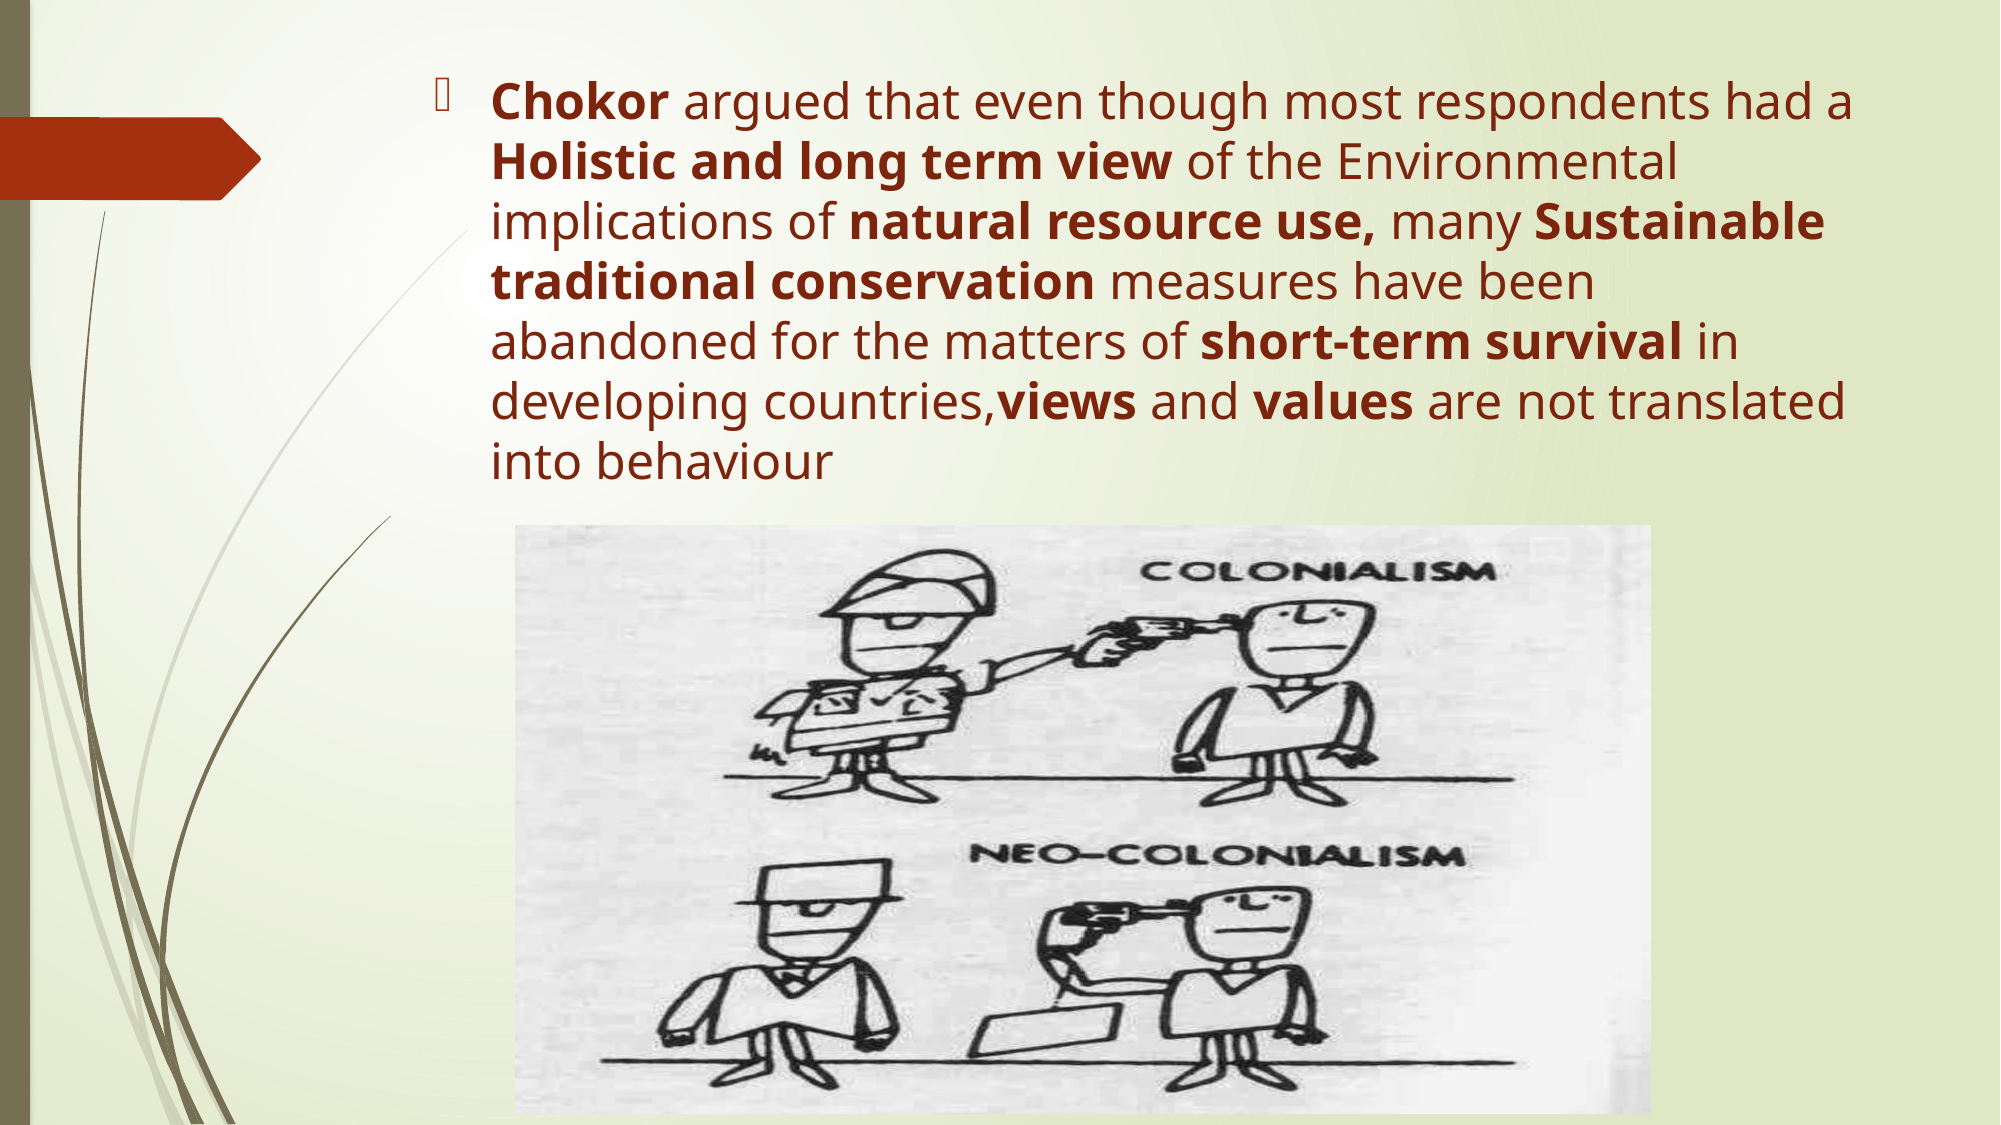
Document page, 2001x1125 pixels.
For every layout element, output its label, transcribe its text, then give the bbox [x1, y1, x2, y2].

list Chokor argued that even though most respondents had a Holistic and long term view of the Environmental implications of natural resource use, many Sustainable traditional conservation measures have been abandoned for the matters of short-term survival in developing countries,views and values are not translated into behaviour [419, 61, 1882, 682]
picture [514, 525, 1651, 1114]
